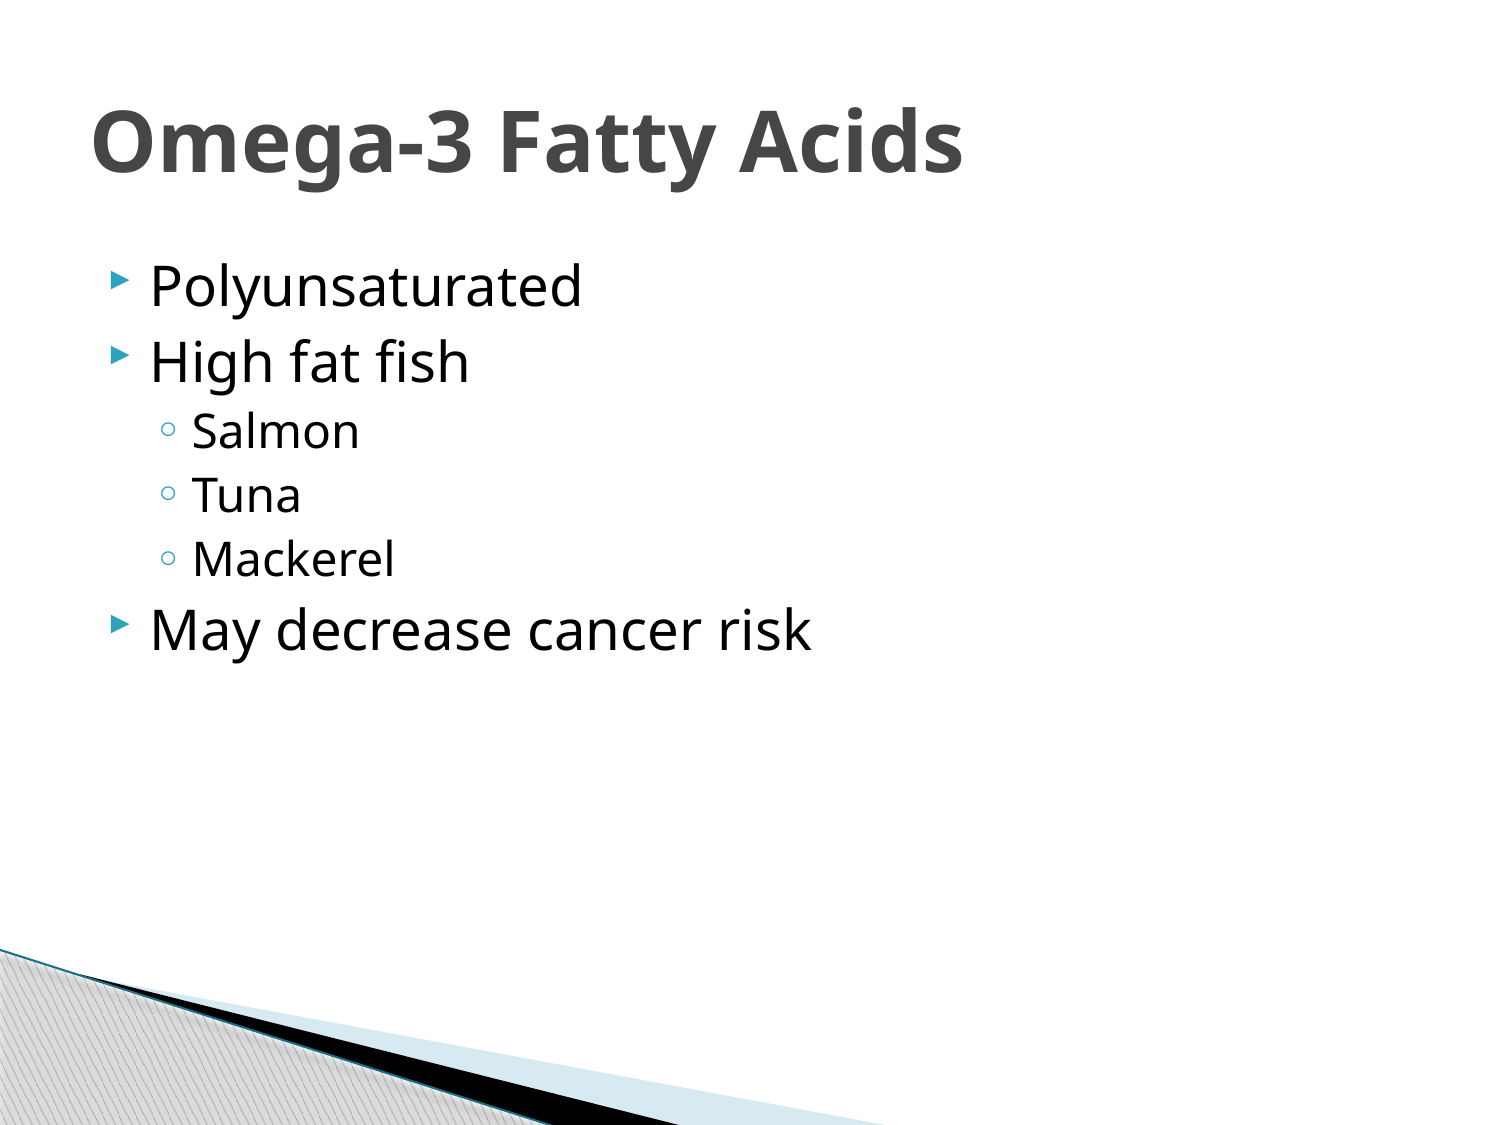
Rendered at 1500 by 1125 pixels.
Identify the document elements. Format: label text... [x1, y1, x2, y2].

title Omega-3 Fatty Acids [75, 45, 1425, 233]
list Polyunsaturated High fat fish Salmon Tuna Mackerel May decrease cancer risk [75, 243, 1425, 986]
